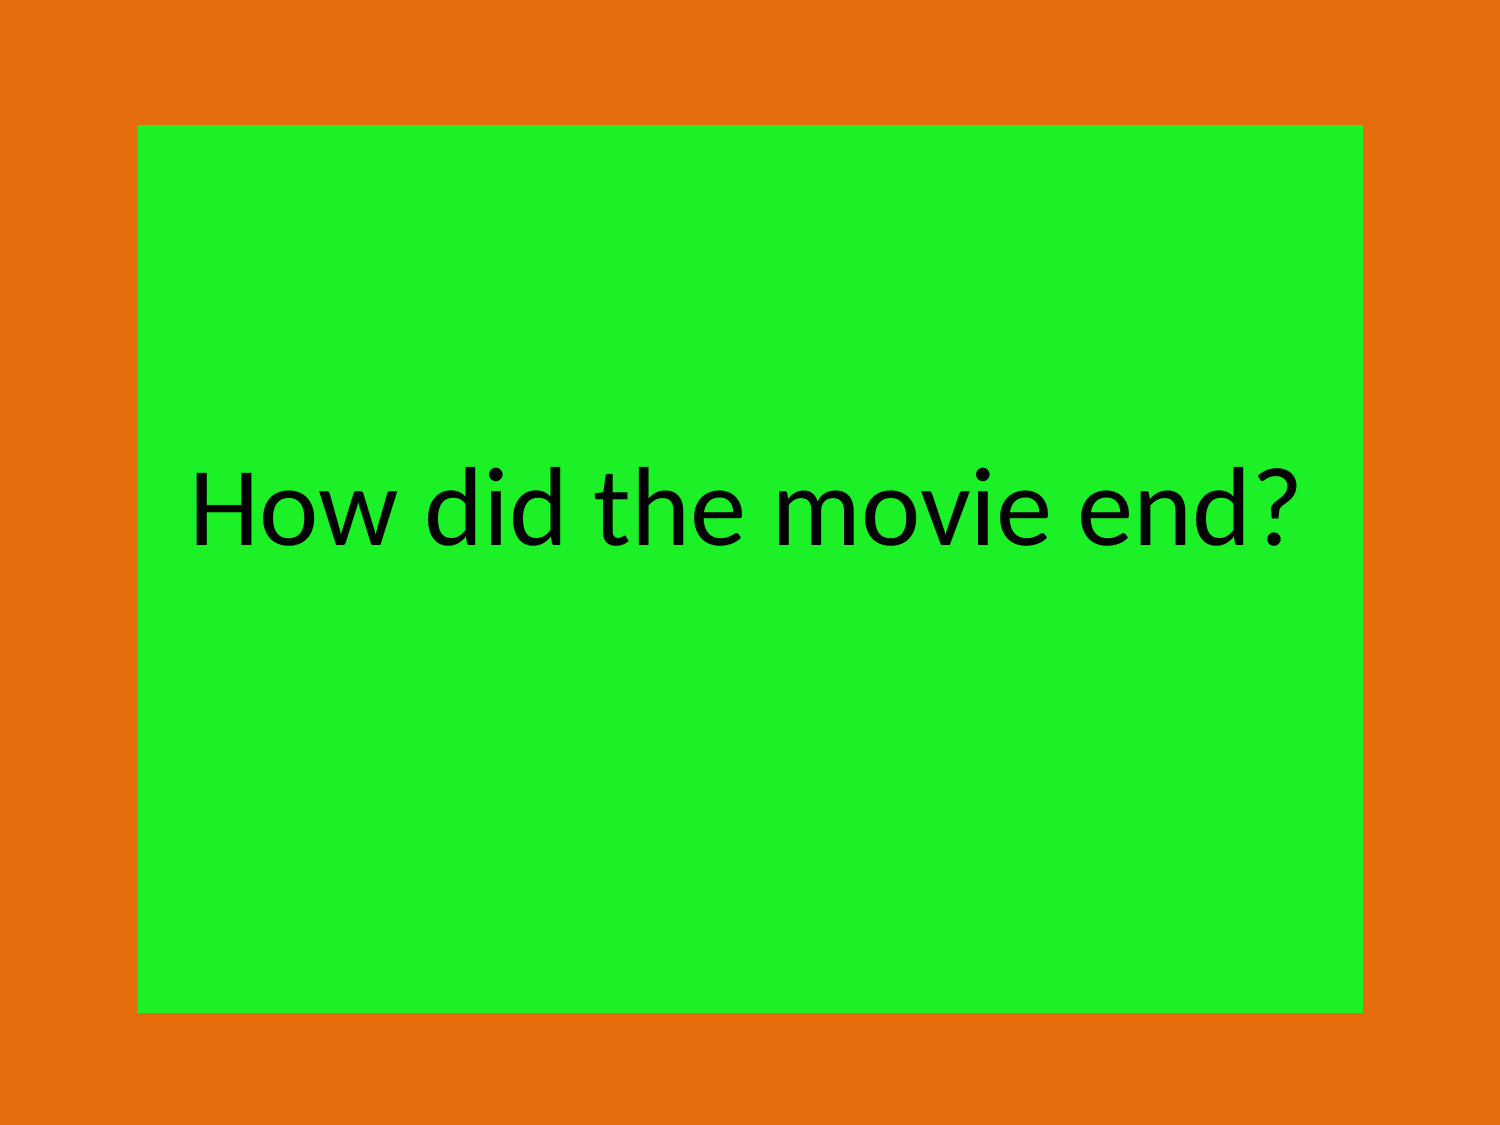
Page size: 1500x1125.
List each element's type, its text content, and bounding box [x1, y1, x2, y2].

text_box [135, 123, 1365, 1015]
list How did the movie end? [174, 425, 1387, 1125]
